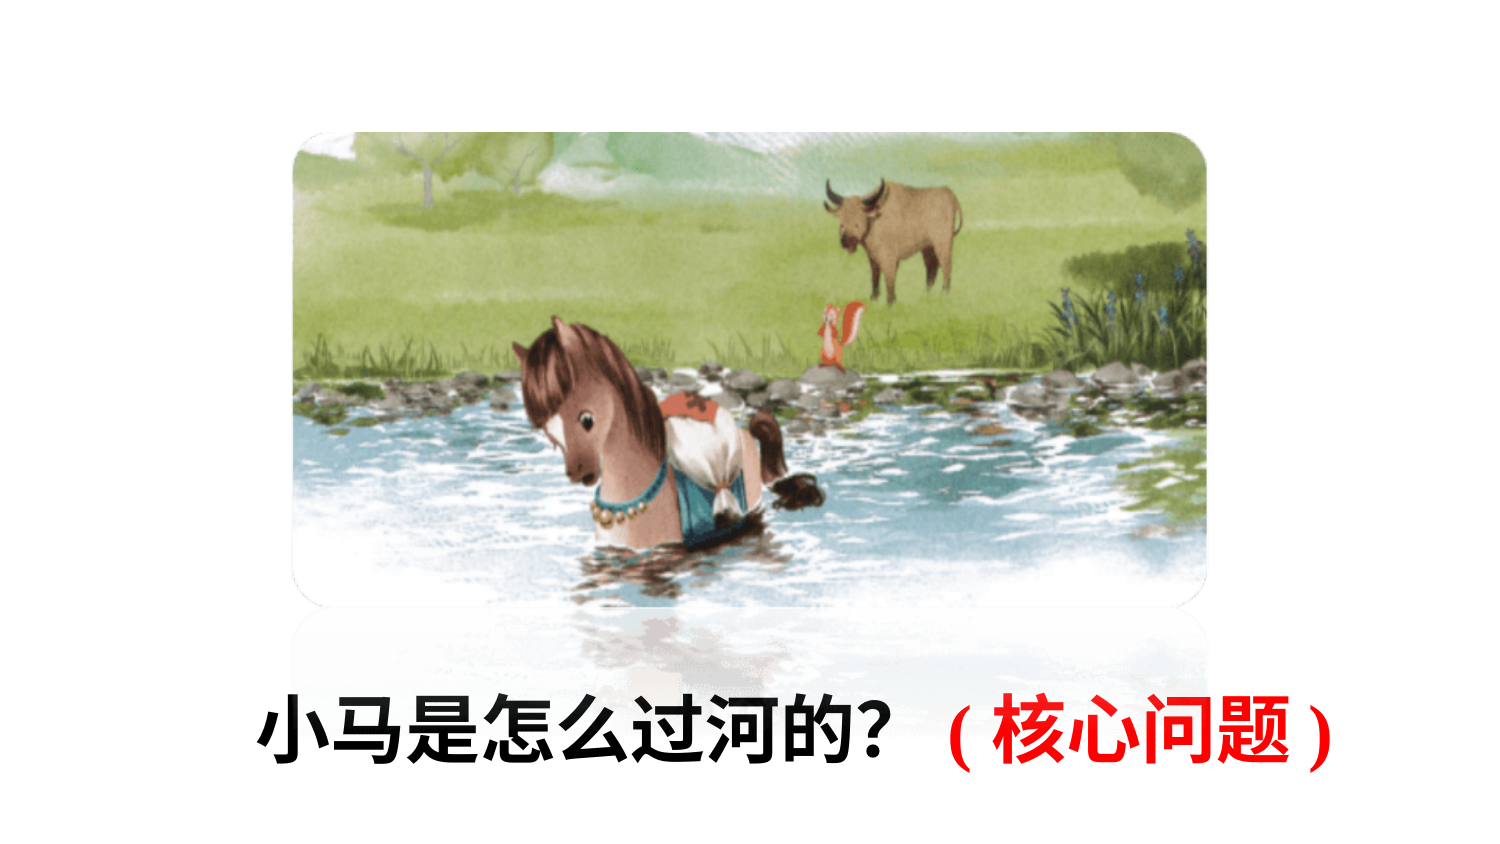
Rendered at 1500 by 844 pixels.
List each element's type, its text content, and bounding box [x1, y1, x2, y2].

text_box 小马是怎么过河的？(核心问题) [1215, 629, 1354, 780]
picture [0, 0, 1500, 844]
text_box 小马是怎么过河的？(核心问题) [240, 629, 284, 780]
